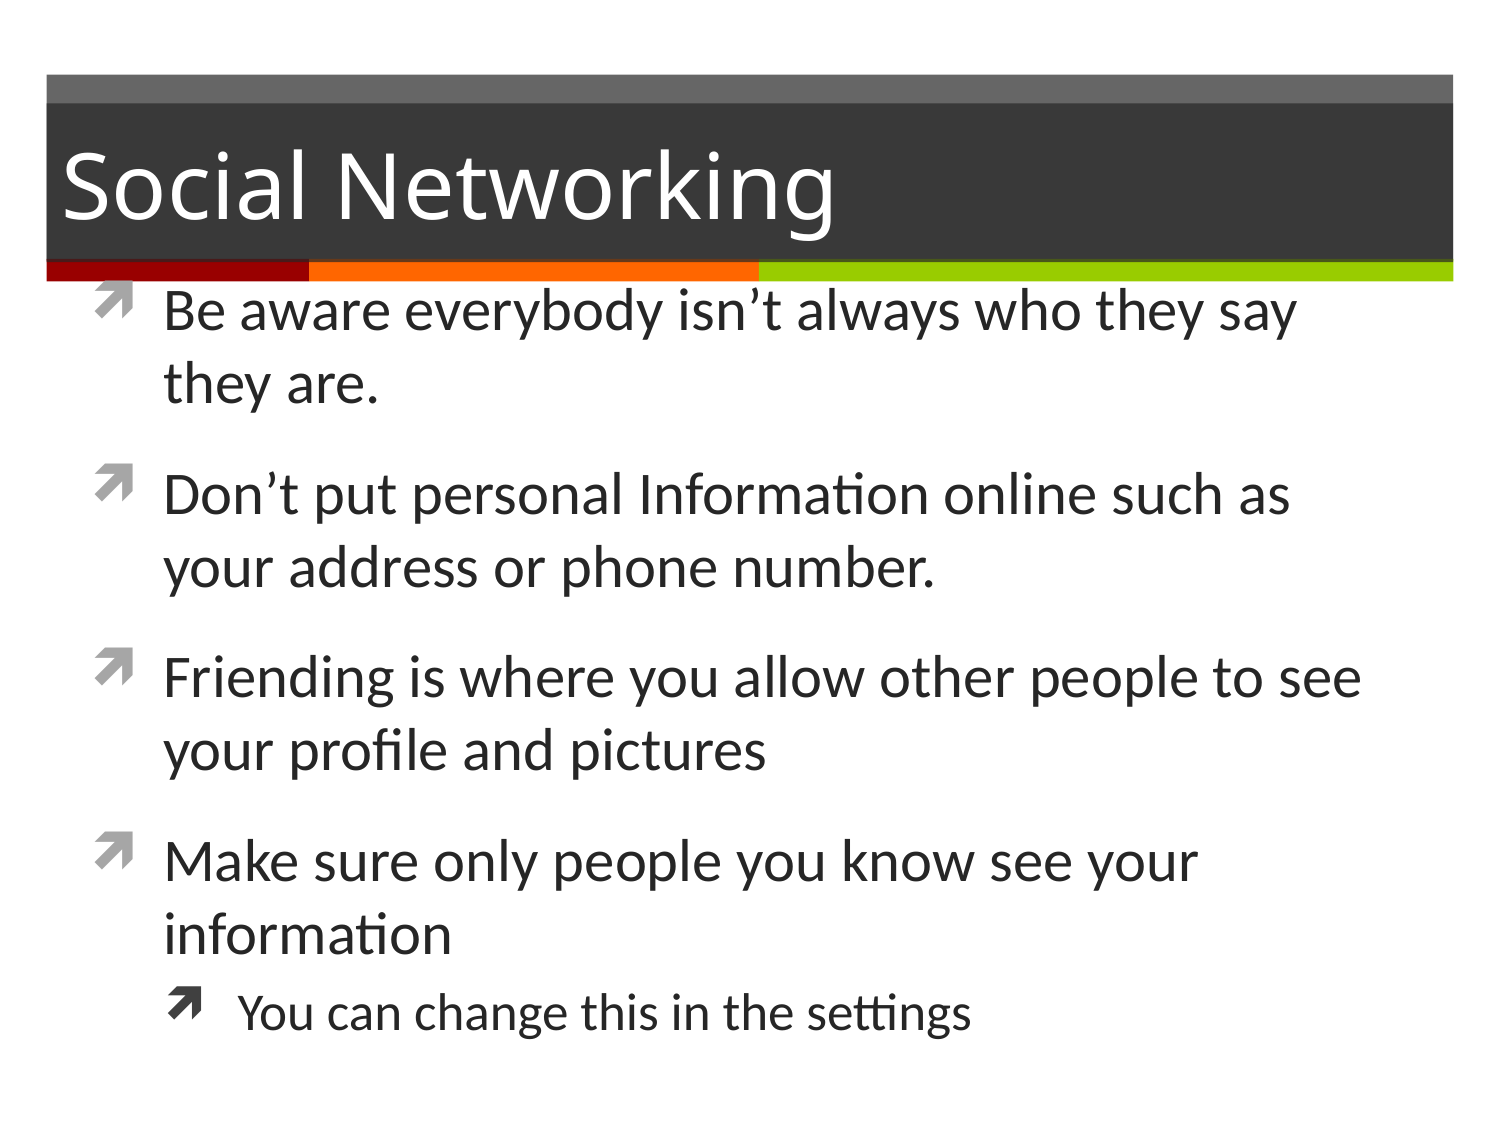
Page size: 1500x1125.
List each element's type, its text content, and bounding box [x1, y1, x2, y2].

title Social Networking [46, 103, 1454, 263]
list Be aware everybody isn’t always who they say they are. Don’t put personal Information online such as your address or phone number. Friending is where you allow other people to see your profile and pictures Make sure only people you know see your information You can change this in the settings [75, 262, 1425, 1050]
